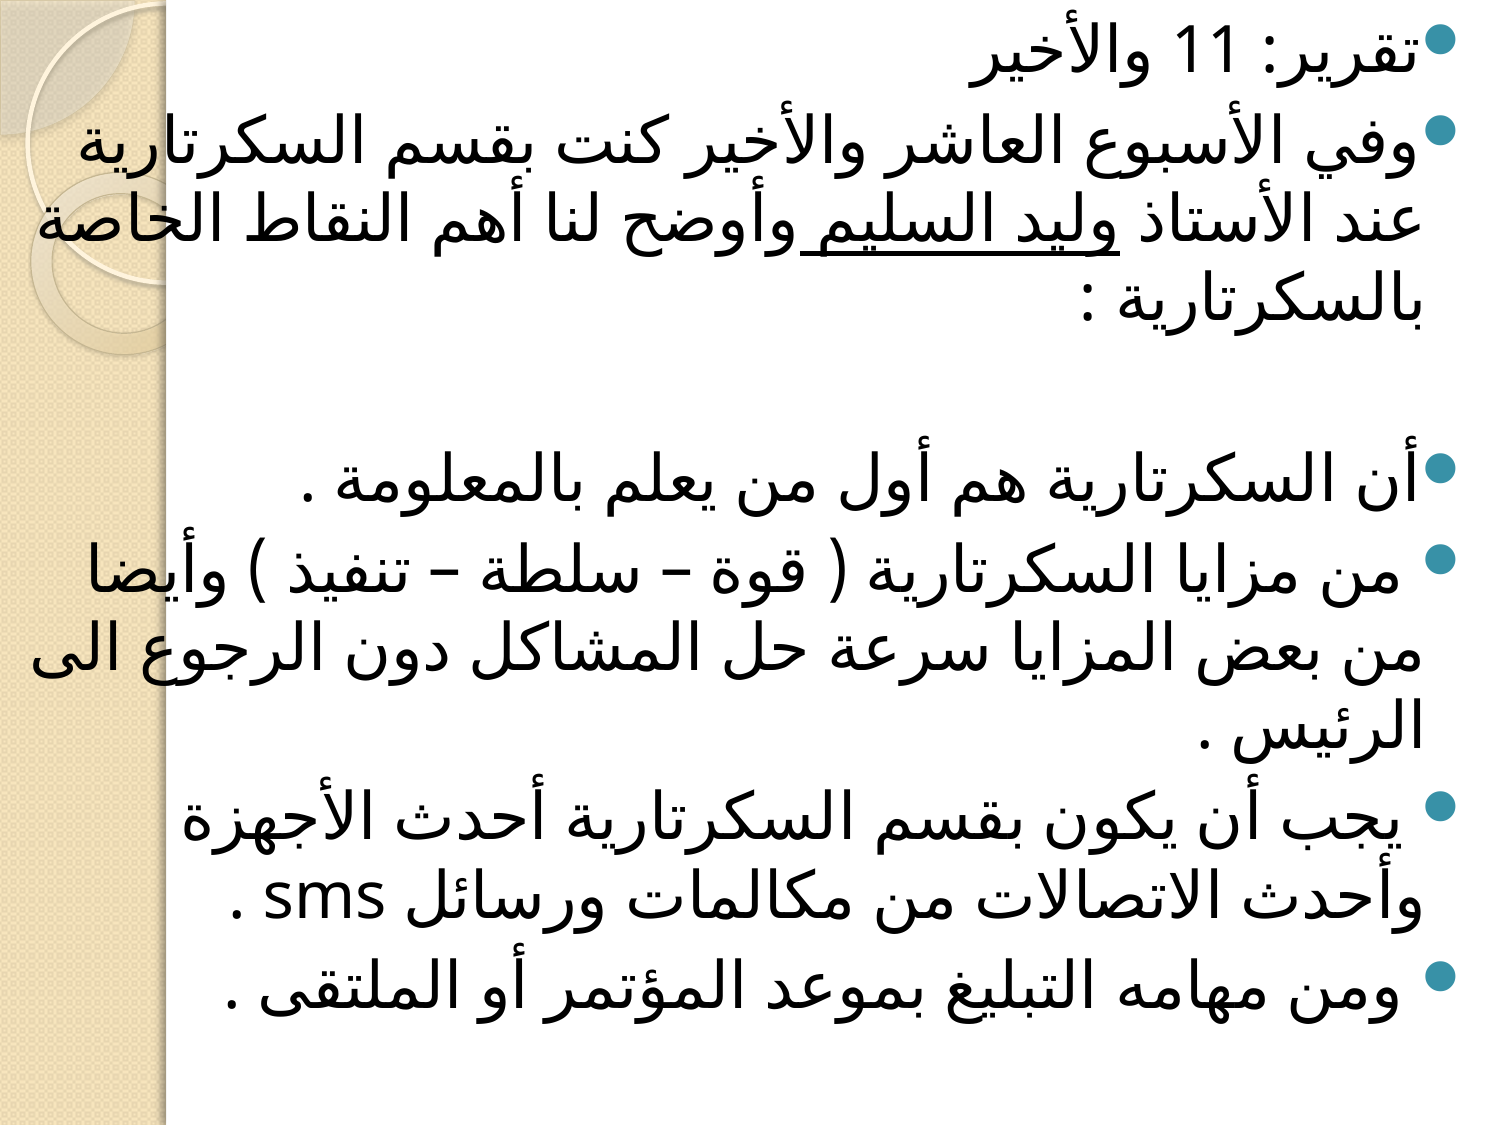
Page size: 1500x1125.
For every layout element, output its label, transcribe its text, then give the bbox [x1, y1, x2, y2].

list تقرير: 11 والأخير وفي الأسبوع العاشر والأخير كنت بقسم السكرتارية عند الأستاذ وليد السليم وأوضح لنا أهم النقاط الخاصة بالسكرتارية : أن السكرتارية هم أول من يعلم بالمعلومة . من مزايا السكرتارية ( قوة – سلطة – تنفيذ ) وأيضا من بعض المزايا سرعة حل المشاكل دون الرجوع الى الرئيس . يجب أن يكون بقسم السكرتارية أحدث الأجهزة وأحدث الاتصالات من مكالمات ورسائل sms . ومن مهامه التبليغ بموعد المؤتمر أو الملتقى . [0, 0, 1500, 1125]
